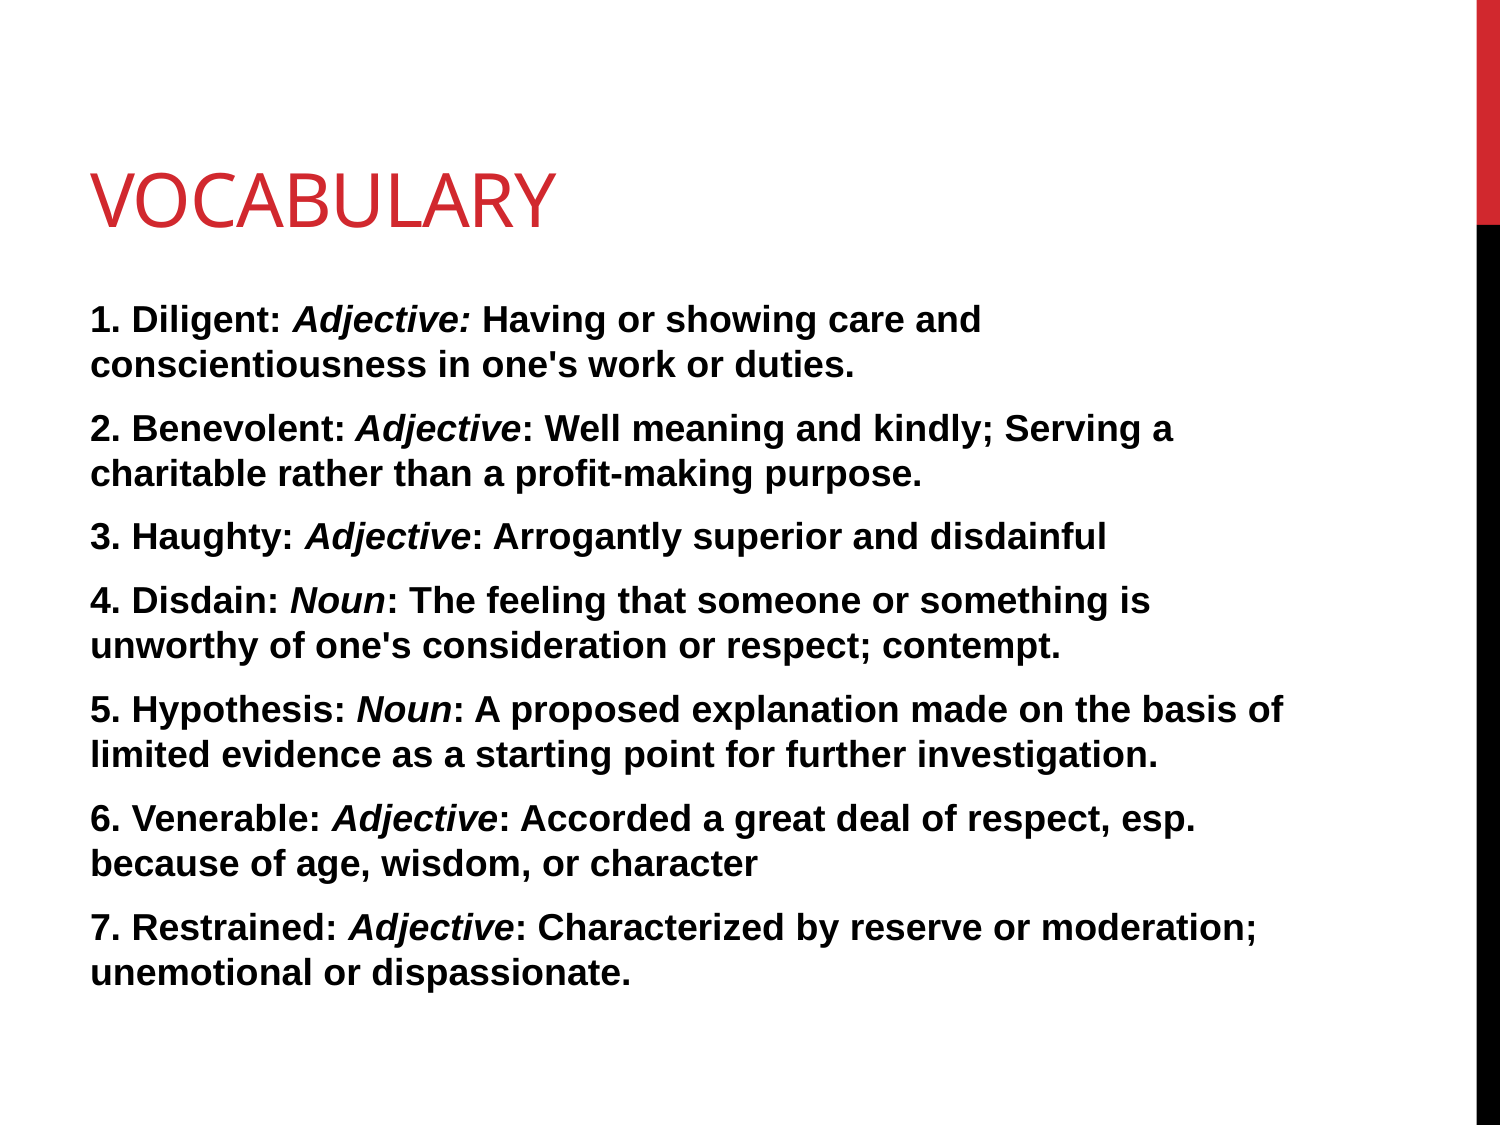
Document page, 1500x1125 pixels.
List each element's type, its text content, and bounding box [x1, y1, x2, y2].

title Vocabulary [75, 25, 1025, 250]
list 1. Diligent: Adjective: Having or showing care and conscientiousness in one's work or duties. 2. Benevolent: Adjective: Well meaning and kindly; Serving a charitable rather than a profit-making purpose. 3. Haughty: Adjective: Arrogantly superior and disdainful 4. Disdain: Noun: The feeling that someone or something is unworthy of one's consideration or respect; contempt. 5. Hypothesis: Noun: A proposed explanation made on the basis of limited evidence as a starting point for further investigation. 6. Venerable: Adjective: Accorded a great deal of respect, esp. because of age, wisdom, or character 7. Restrained: Adjective: Characterized by reserve or moderation; unemotional or dispassionate. [75, 287, 1325, 1005]
